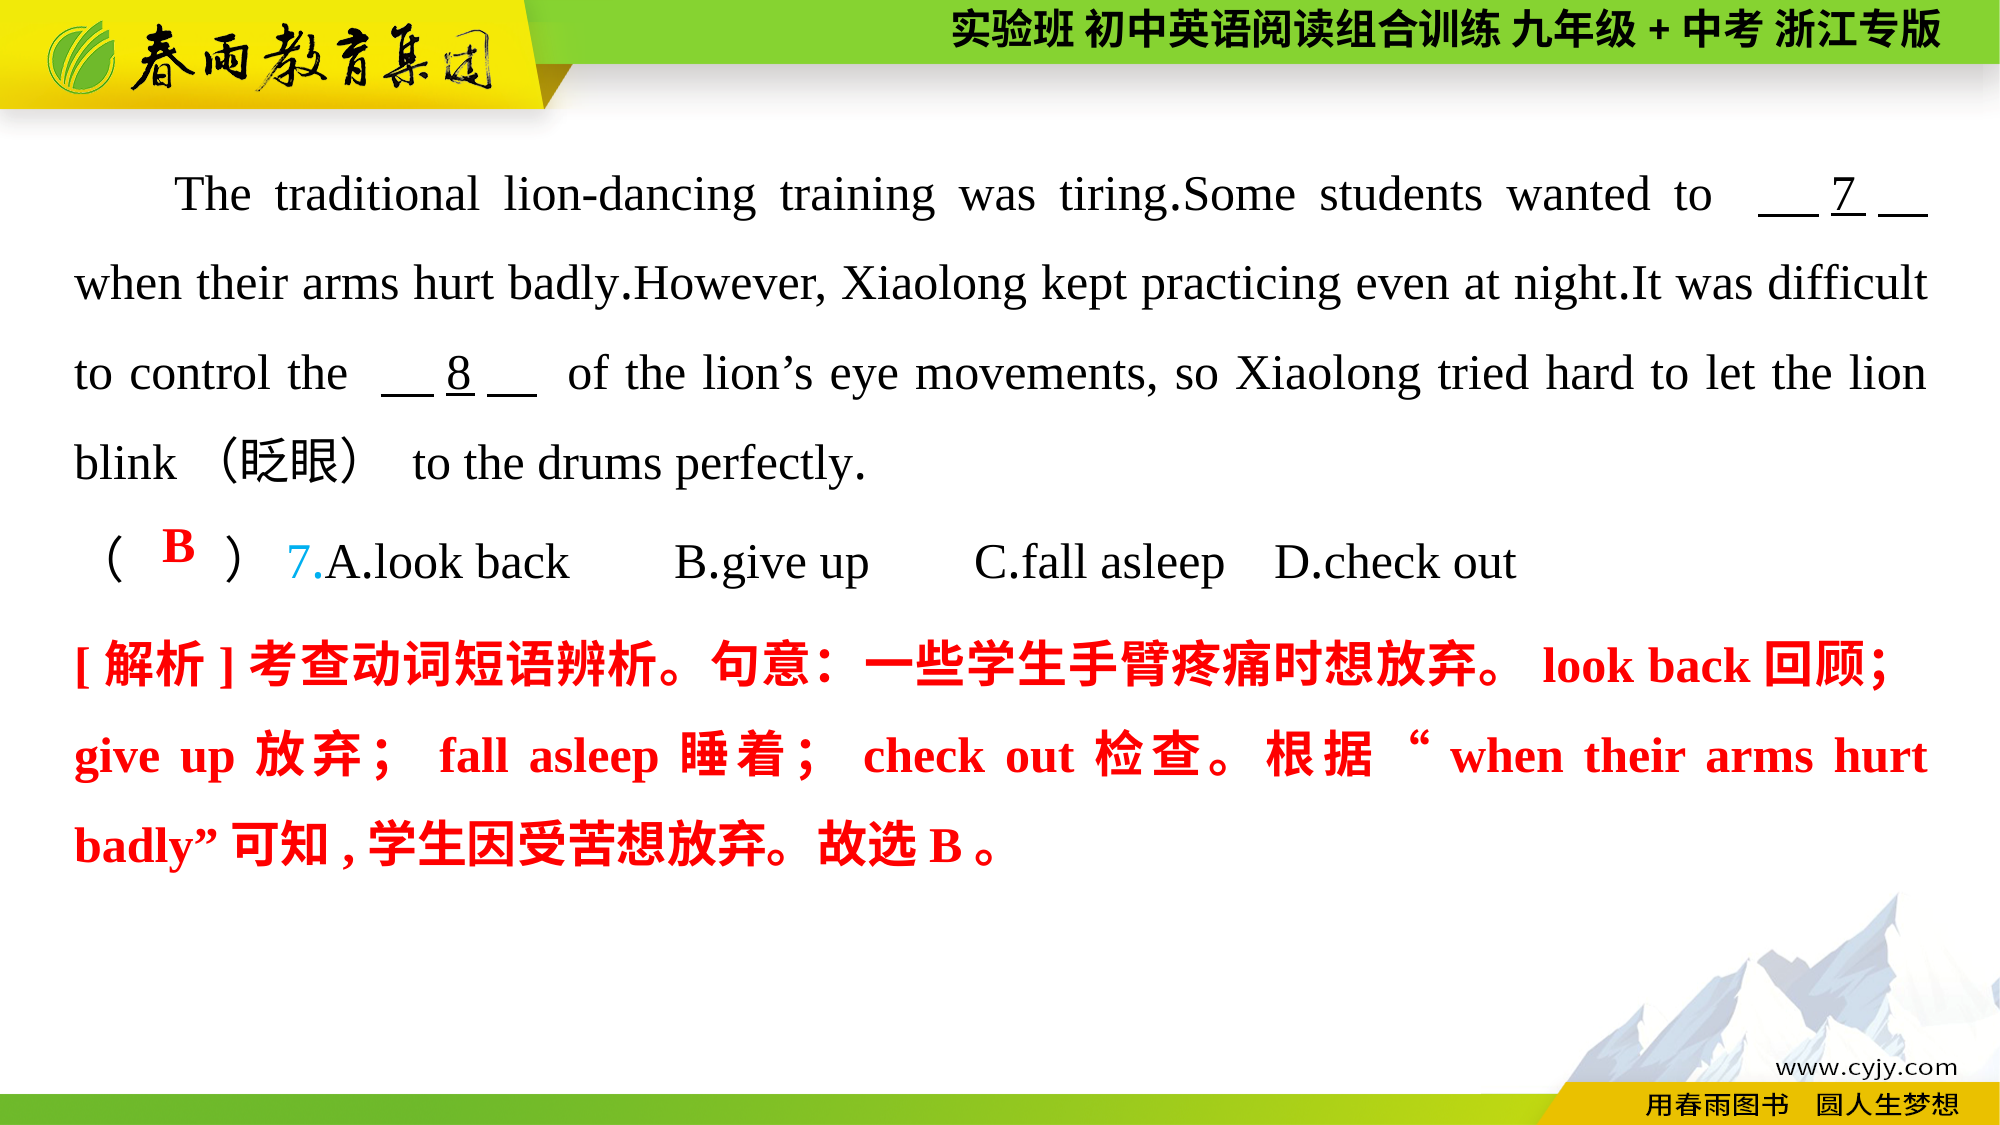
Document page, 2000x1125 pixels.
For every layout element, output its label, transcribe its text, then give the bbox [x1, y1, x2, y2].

list The traditional lion-dancing training was tiring.Some students wanted to 7 when their arms hurt badly.However, Xiaolong kept practicing even at night.It was difficult to control the 8 of the lion’s eye movements, so Xiaolong tried hard to let the lion blink（眨眼） to the drums perfectly. [59, 122, 1944, 491]
text_box B [147, 504, 211, 580]
text_box [解析]考查动词短语辨析。句意：一些学生手臂疼痛时想放弃。look back回顾；give up放弃；fall asleep睡着；check out检查。根据“when their arms hurt badly”可知,学生因受苦想放弃。故选B。 [59, 594, 1944, 880]
picture [0, 0, 2000, 1125]
text_box （ ）7.A.look back B.give up C.fall asleep D.check out [59, 491, 1944, 594]
